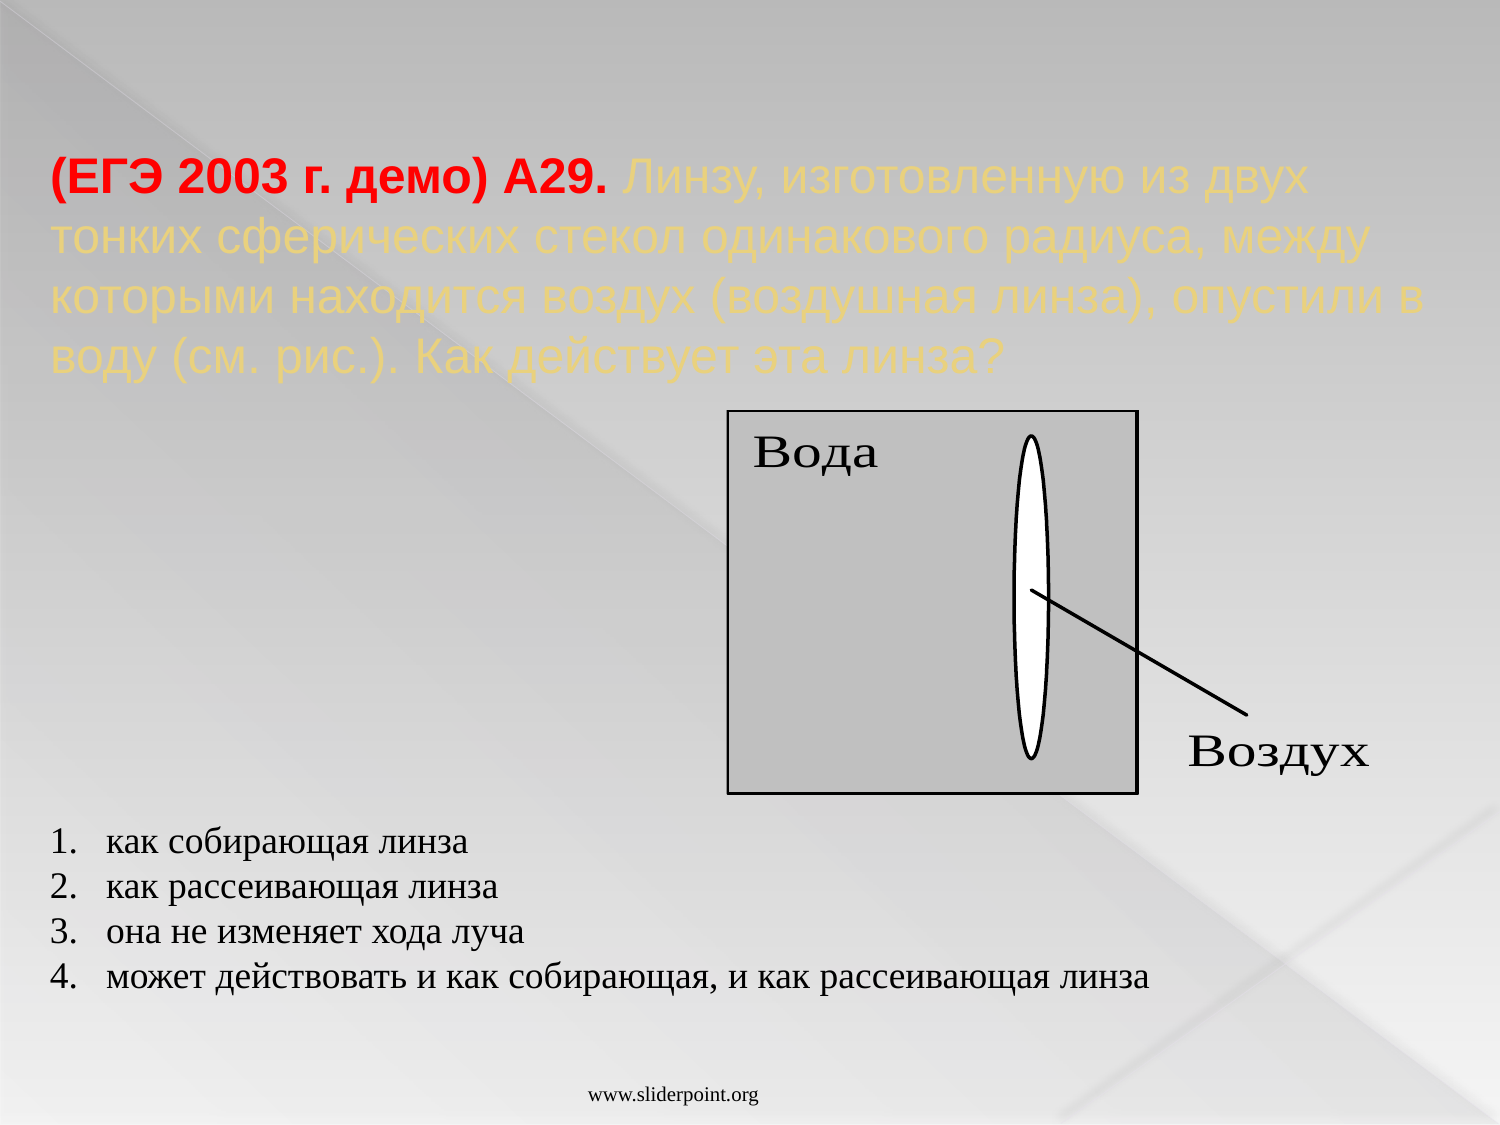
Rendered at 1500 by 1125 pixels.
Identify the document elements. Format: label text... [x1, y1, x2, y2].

text_box как собирающая линза как рассеивающая линза она не изменяет хода луча может действовать и как собирающая, и как рассеивающая линза [35, 808, 1266, 1004]
footer www.sliderpoint.org [75, 1063, 774, 1113]
picture [726, 409, 1415, 797]
title (ЕГЭ 2003 г. демо) А29. Линзу, изготовленную из двух тонких сферических стекол одинакового радиуса, между которыми находится воздух (воздушная линза), опустили в воду (см. рис.). Как действует эта линза? [35, 93, 1465, 434]
